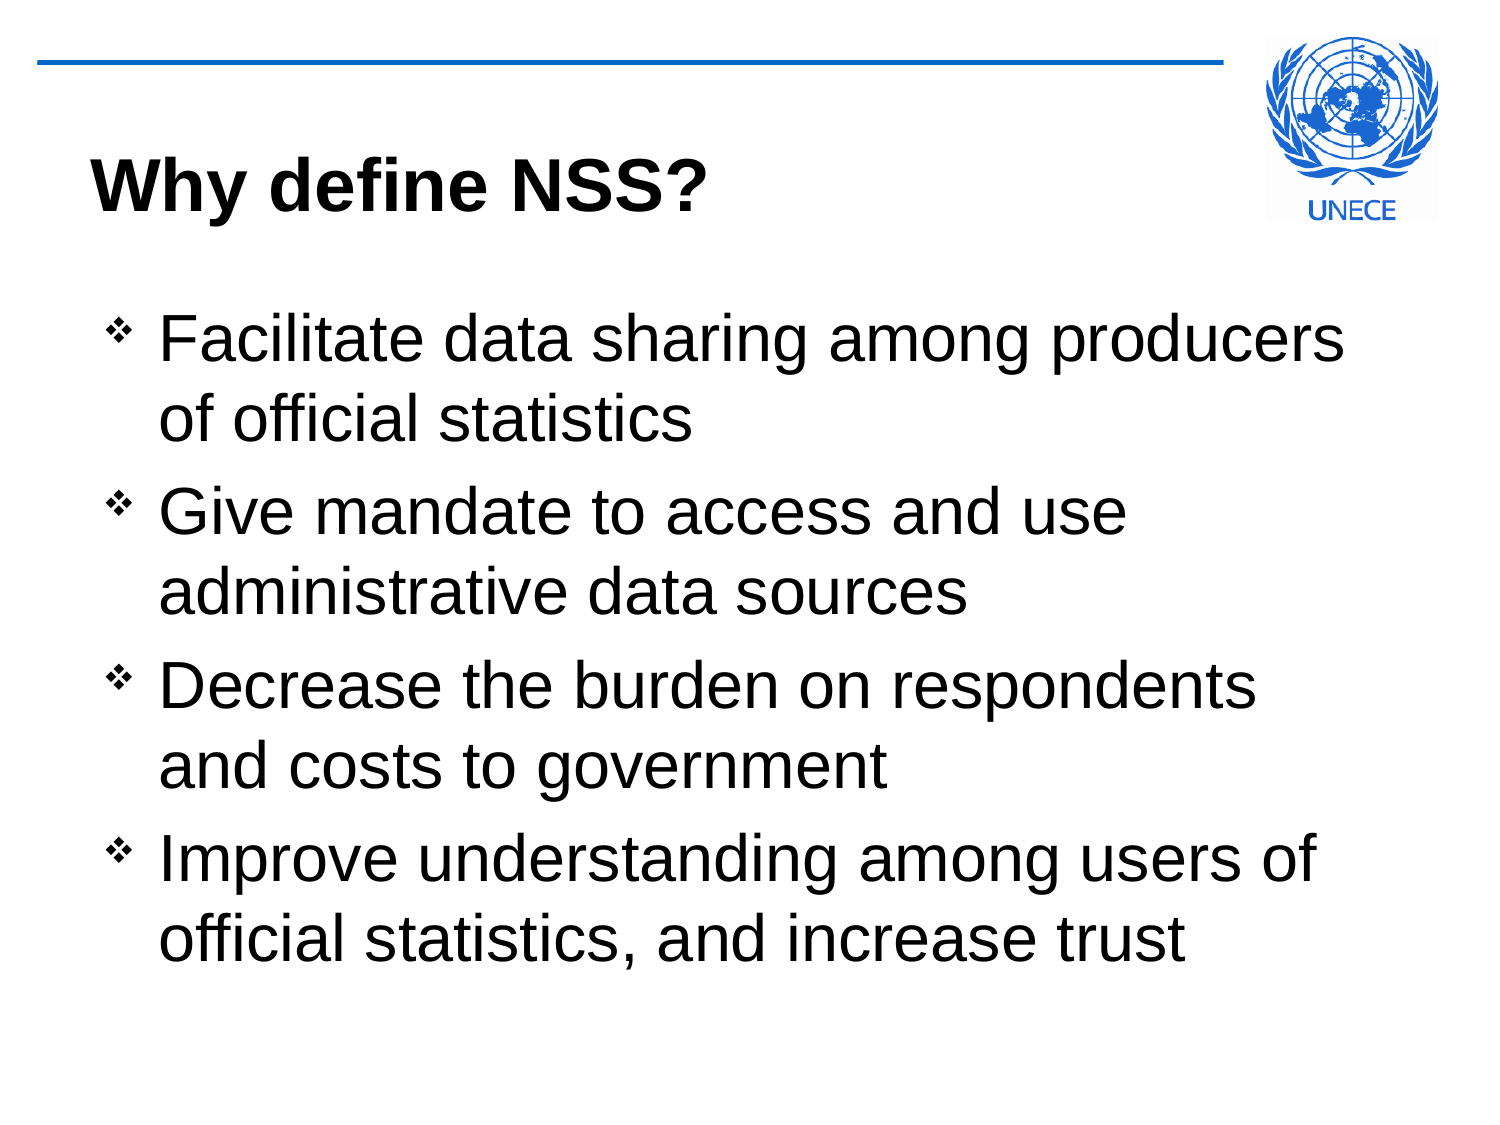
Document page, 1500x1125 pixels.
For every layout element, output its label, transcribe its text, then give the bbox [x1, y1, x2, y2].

picture [1266, 37, 1438, 221]
list Facilitate data sharing among producers of official statistics Give mandate to access and use administrative data sources Decrease the burden on respondents and costs to government Improve understanding among users of official statistics, and increase trust [87, 287, 1388, 1000]
title Why define NSS? [75, 99, 1238, 263]
